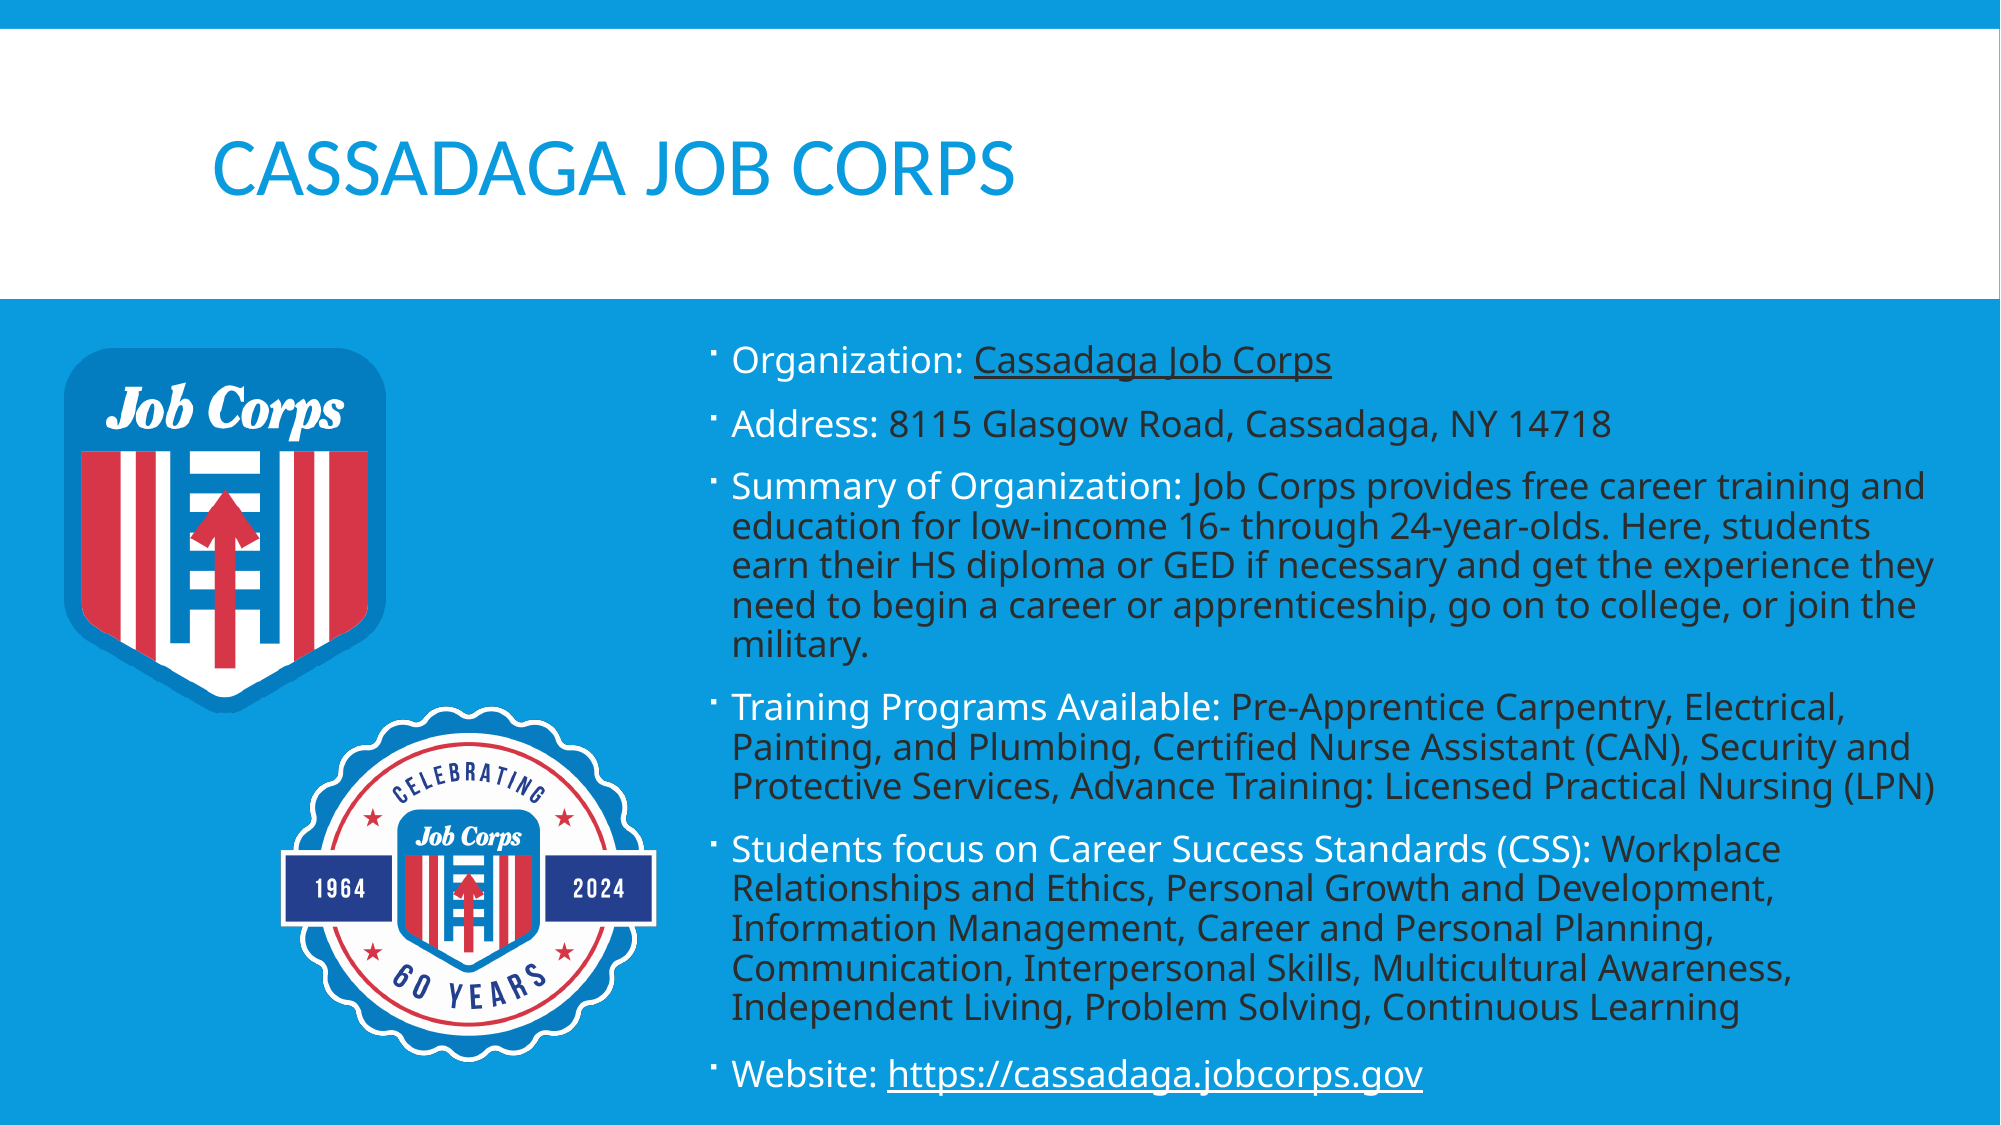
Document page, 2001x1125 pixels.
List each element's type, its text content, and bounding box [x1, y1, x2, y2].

list Organization: Cassadaga Job Corps Address: 8115 Glasgow Road, Cassadaga, NY 14718 Summary of Organization: Job Corps provides free career training and education for low-income 16- through 24-year-olds. Here, students earn their HS diploma or GED if necessary and get the experience they need to begin a career or apprenticeship, go on to college, or join the military. Training Programs Available: Pre-Apprentice Carpentry, Electrical, Painting, and Plumbing, Certified Nurse Assistant (CAN), Security and Protective Services, Advance Training: Licensed Practical Nursing (LPN) Students focus on Career Success Standards (CSS): Workplace Relationships and Ethics, Personal Growth and Development, Information Management, Career and Personal Planning, Communication, Interpersonal Skills, Multicultural Awareness, Independent Living, Problem Solving, Continuous Learning Website: https://cassadaga.jobcorps.gov [690, 329, 1955, 1125]
picture [281, 707, 656, 1062]
title Cassadaga job corps [197, 46, 1803, 295]
picture [65, 349, 384, 712]
